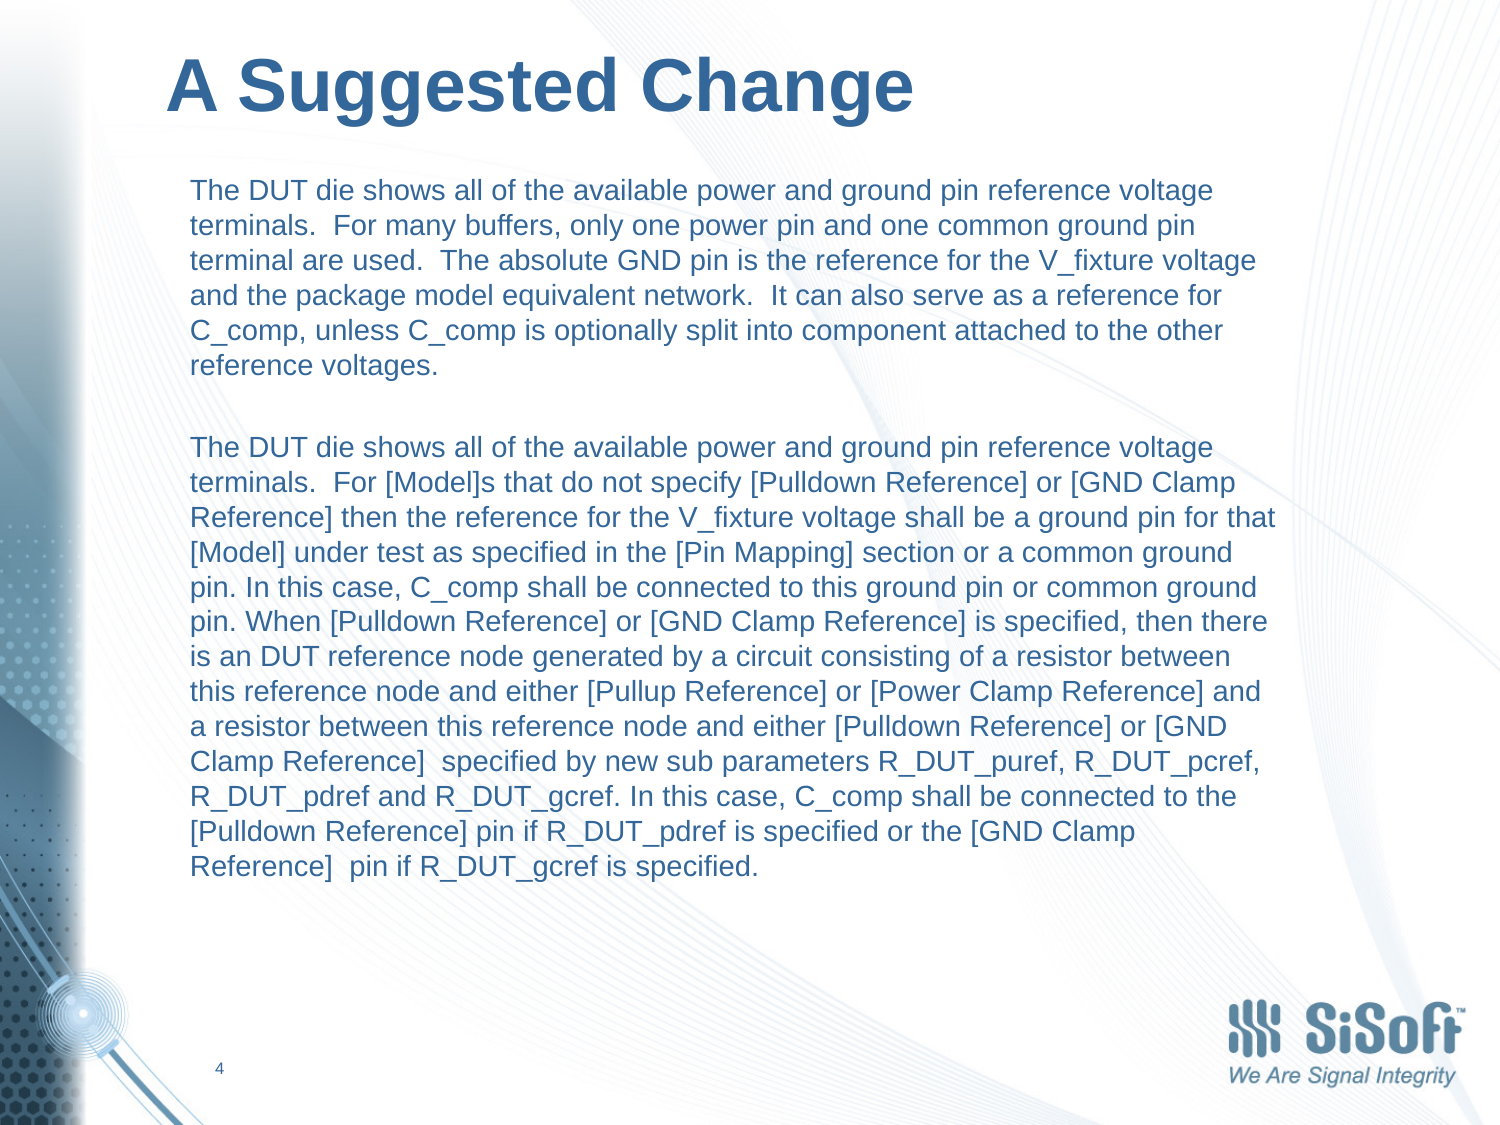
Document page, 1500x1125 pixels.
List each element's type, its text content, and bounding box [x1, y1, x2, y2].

list The DUT die shows all of the available power and ground pin reference voltage terminals. For many buffers, only one power pin and one common ground pin terminal are used. The absolute GND pin is the reference for the V_fixture voltage and the package model equivalent network. It can also serve as a reference for C_comp, unless C_comp is optionally split into component attached to the other reference voltages. The DUT die shows all of the available power and ground pin reference voltage terminals. For [Model]s that do not specify [Pulldown Reference] or [GND Clamp Reference] then the reference for the V_fixture voltage shall be a ground pin for that [Model] under test as specified in the [Pin Mapping] section or a common ground pin. In this case, C_comp shall be connected to this ground pin or common ground pin. When [Pulldown Reference] or [GND Clamp Reference] is specified, then there is an DUT reference node generated by a circuit consisting of a resistor between this reference node and either [Pullup Reference] or [Power Clamp Reference] and a resistor between this reference node and either [Pulldown Reference] or [GND Clamp Reference] specified by new sub parameters R_DUT_puref, R_DUT_pcref, R_DUT_pdref and R_DUT_gcref. In this case, C_comp shall be connected to the [Pulldown Reference] pin if R_DUT_pdref is specified or the [GND Clamp Reference] pin if R_DUT_gcref is specified. [174, 164, 1300, 922]
title A Suggested Change [150, 24, 1300, 138]
footer 4 [200, 1050, 975, 1104]
picture [0, 0, 1500, 1125]
